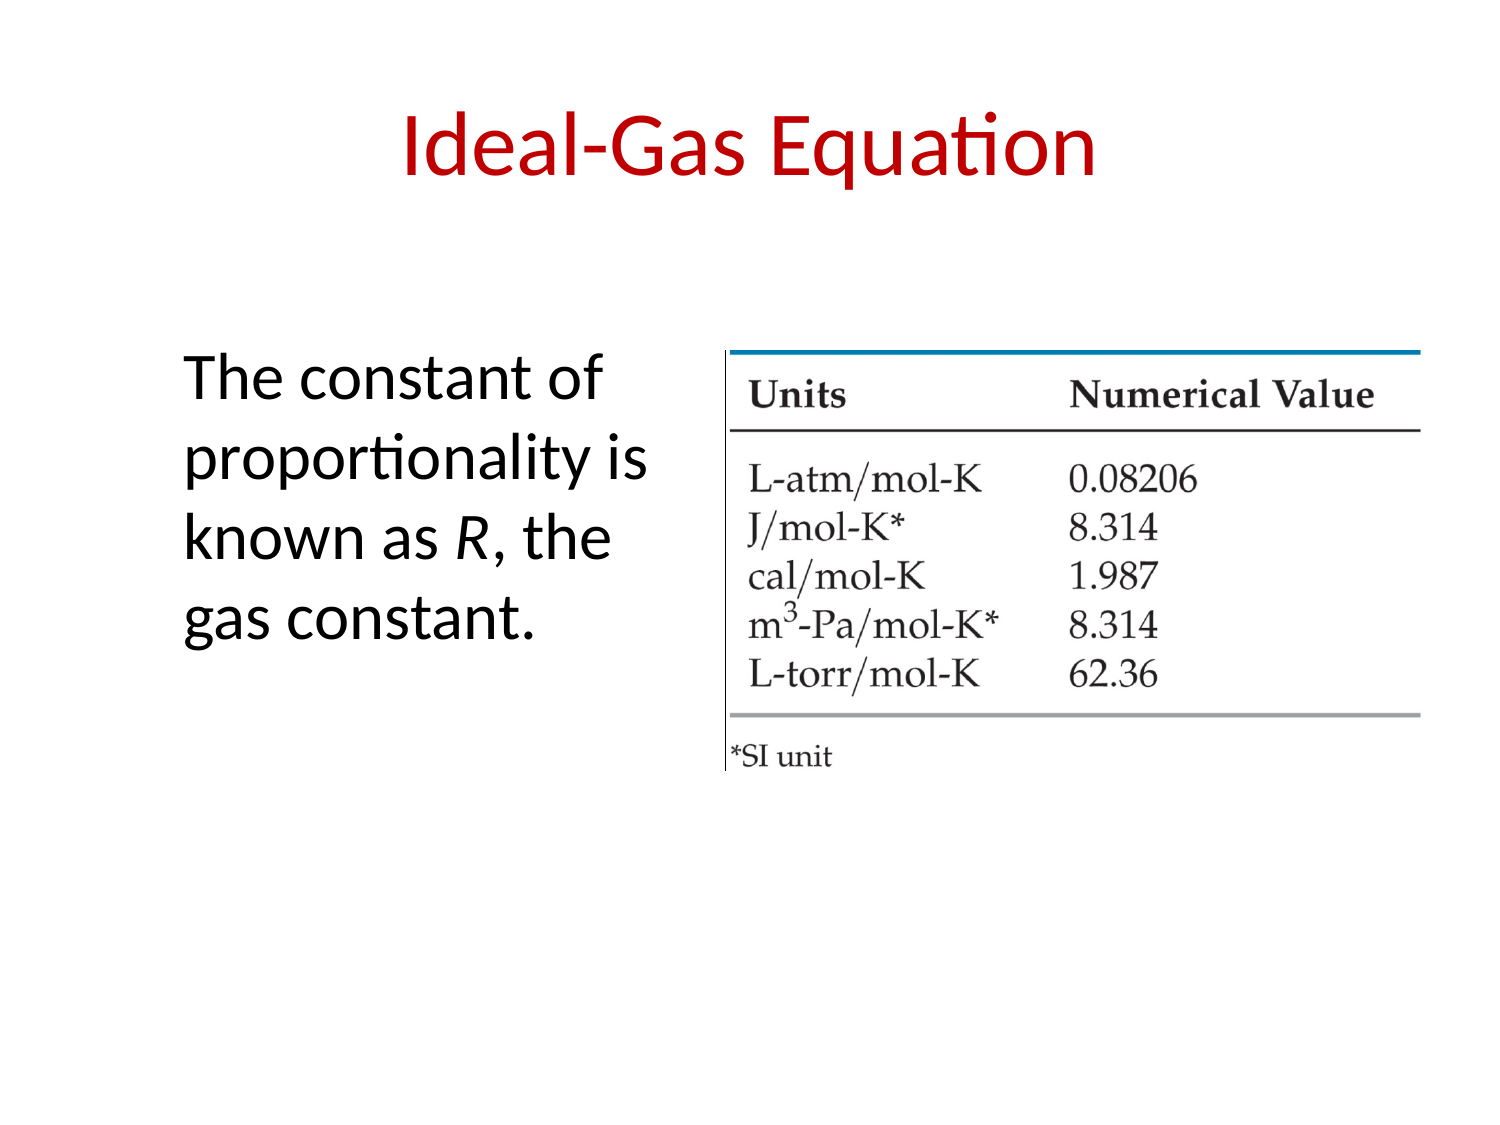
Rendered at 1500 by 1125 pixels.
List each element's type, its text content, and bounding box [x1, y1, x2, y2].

title Ideal-Gas Equation [75, 45, 1425, 233]
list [724, 349, 1426, 771]
text_box The constant of proportionality is known as R, the gas constant. [112, 324, 680, 1000]
